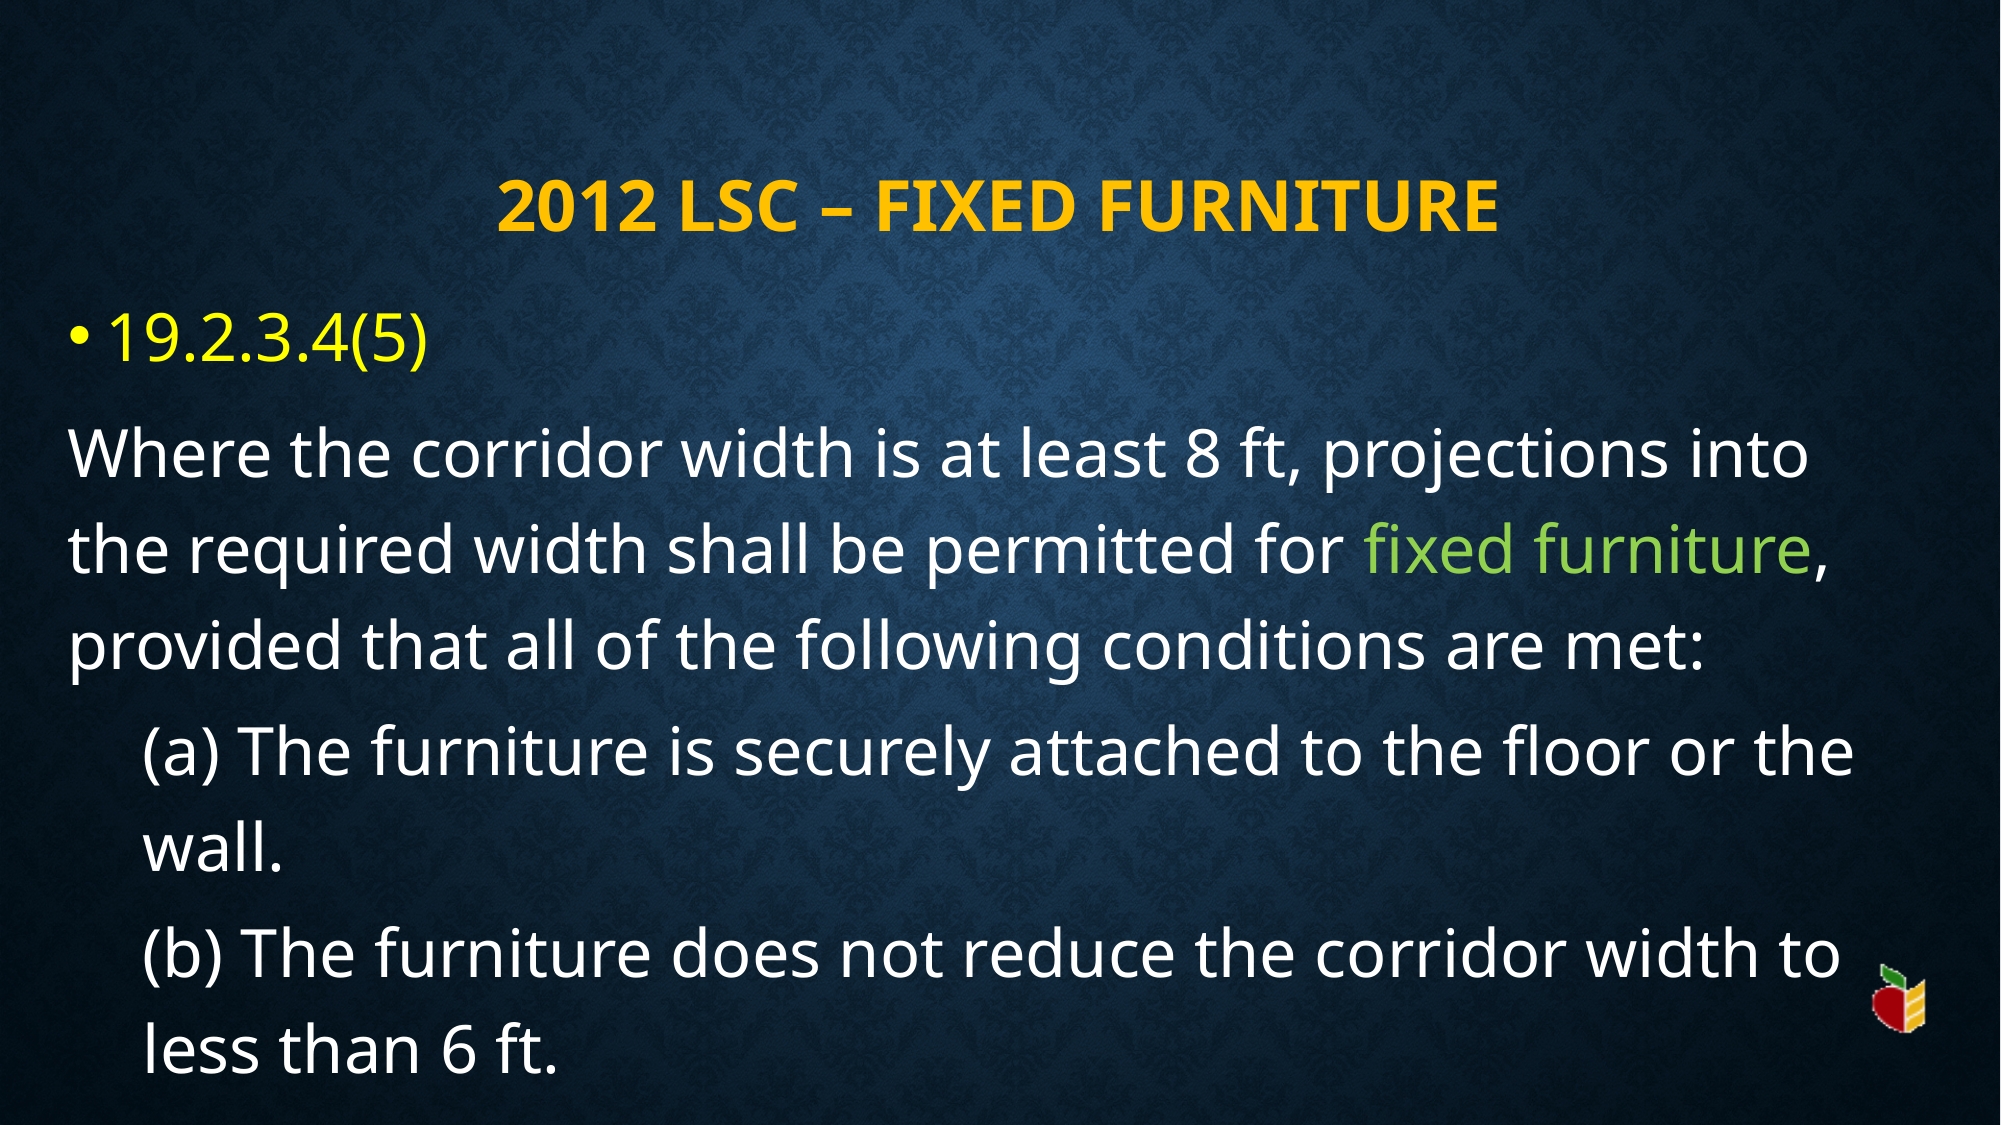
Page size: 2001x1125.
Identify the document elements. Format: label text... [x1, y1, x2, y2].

title 2012 Lsc – fixed furniture [149, 99, 1849, 270]
picture [1870, 961, 1929, 1037]
list 19.2.3.4(5) Where the corridor width is at least 8 ft, projections into the required width shall be permitted for fixed furniture, provided that all of the following conditions are met: (a) The furniture is securely attached to the floor or the wall. (b) The furniture does not reduce the corridor width to less than 6 ft. [52, 270, 1911, 1053]
